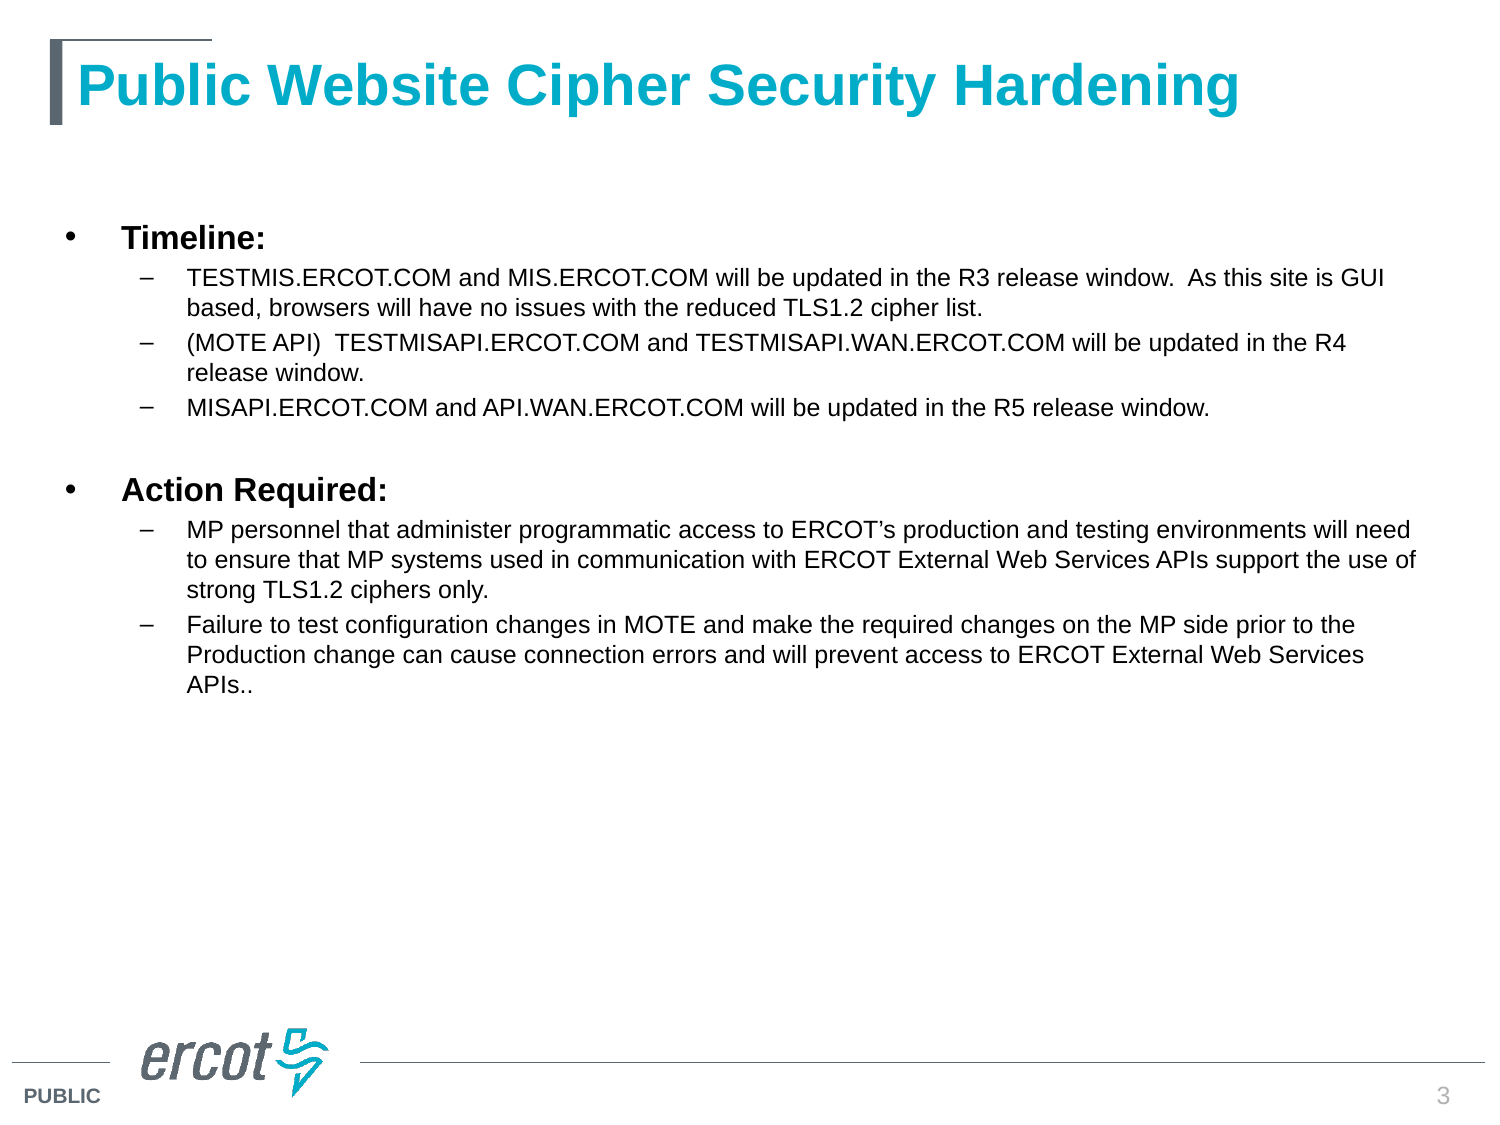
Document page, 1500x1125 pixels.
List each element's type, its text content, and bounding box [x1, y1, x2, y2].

list Timeline: TESTMIS.ERCOT.COM and MIS.ERCOT.COM will be updated in the R3 release window. As this site is GUI based, browsers will have no issues with the reduced TLS1.2 cipher list. (MOTE API) TESTMISAPI.ERCOT.COM and TESTMISAPI.WAN.ERCOT.COM will be updated in the R4 release window. MISAPI.ERCOT.COM and API.WAN.ERCOT.COM will be updated in the R5 release window. Action Required: MP personnel that administer programmatic access to ERCOT’s production and testing environments will need to ensure that MP systems used in communication with ERCOT External Web Services APIs support the use of strong TLS1.2 ciphers only. Failure to test configuration changes in MOTE and make the required changes on the MP side prior to the Production change can cause connection errors and will prevent access to ERCOT External Web Services APIs.. [50, 162, 1450, 992]
slide_number 3 [1400, 1076, 1488, 1113]
title Public Website Cipher Security Hardening [62, 39, 1450, 125]
picture [137, 1024, 332, 1100]
